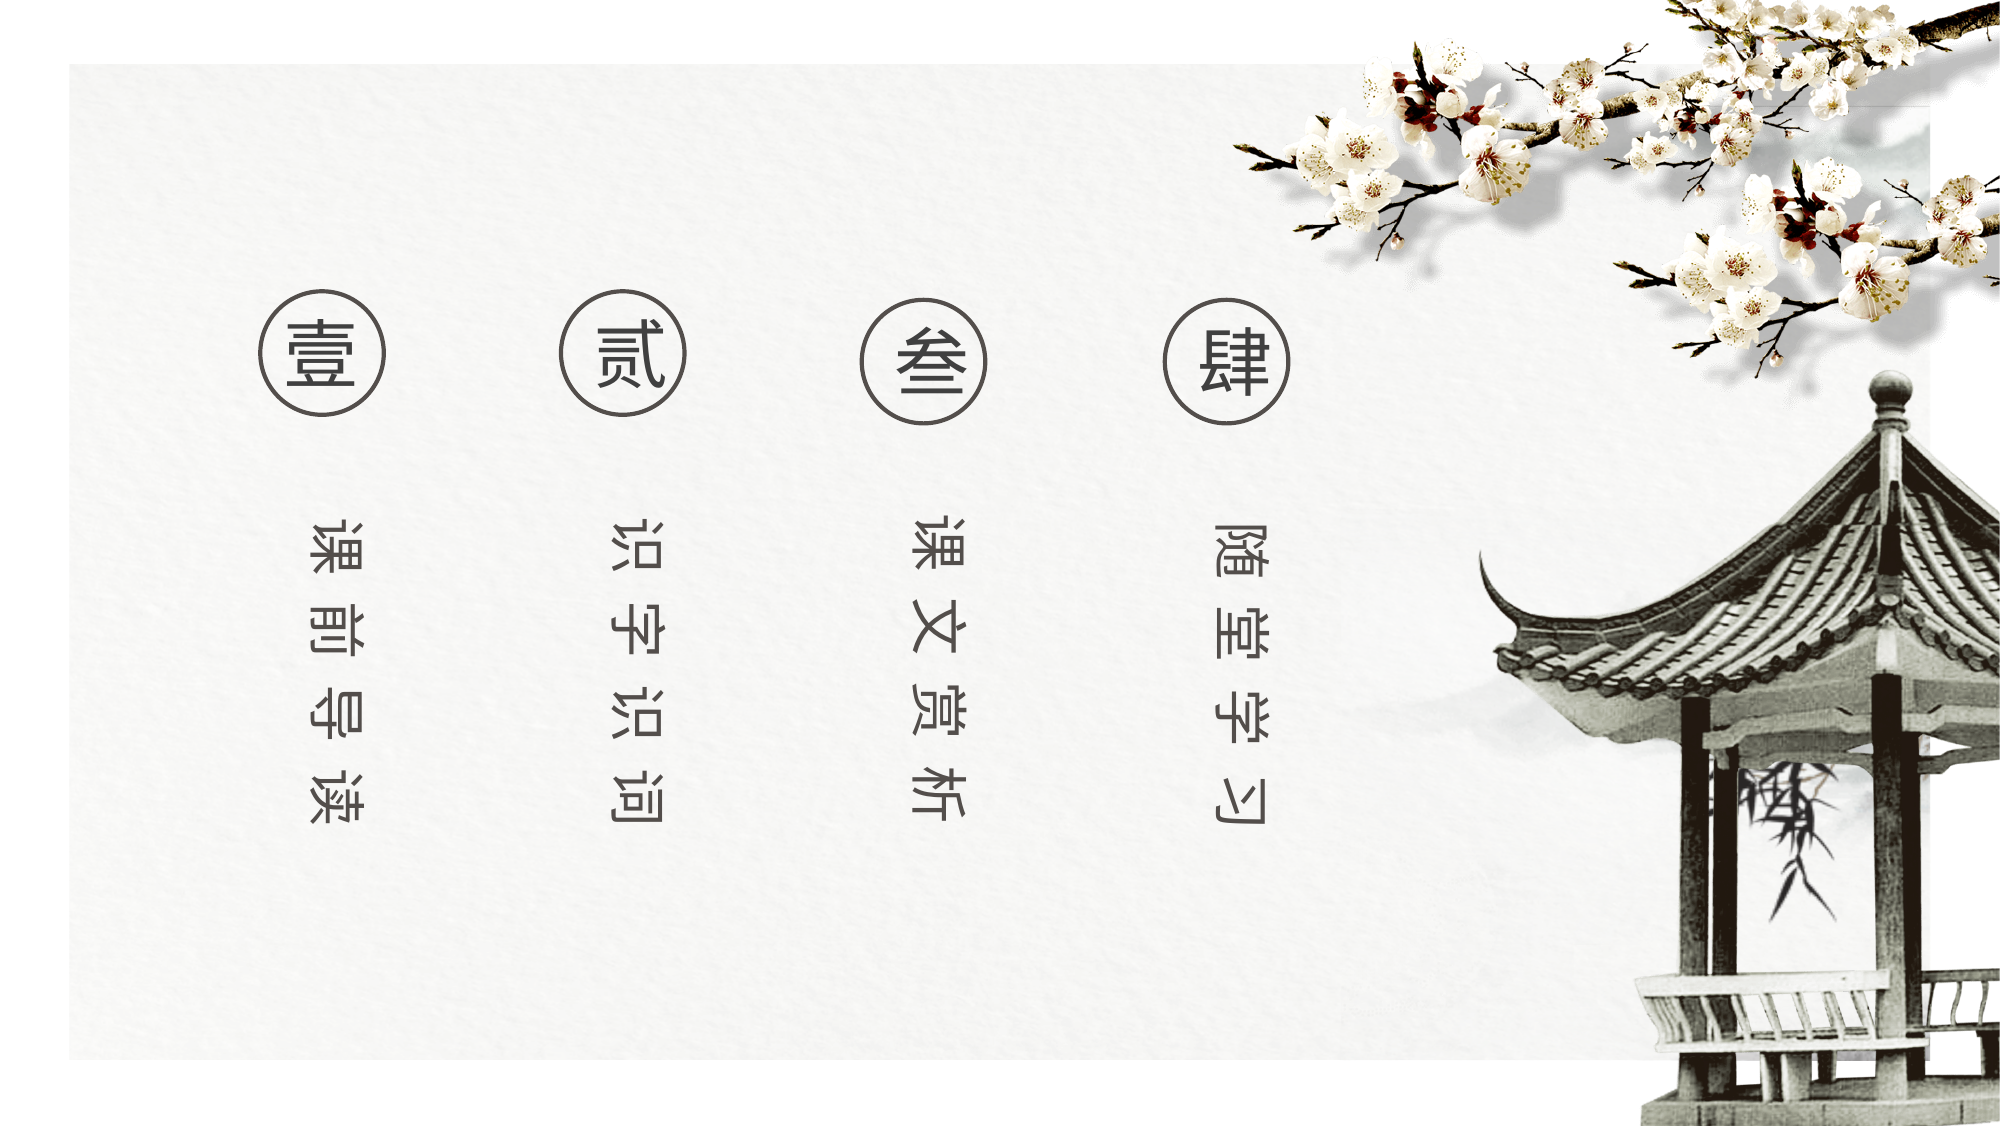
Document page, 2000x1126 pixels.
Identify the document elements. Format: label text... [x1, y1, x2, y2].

text_box [859, 315, 879, 408]
text_box 壹 [268, 299, 357, 405]
text_box 贰 [578, 299, 667, 405]
text_box [1191, 297, 1226, 308]
text_box [588, 289, 657, 299]
text_box [284, 289, 386, 417]
text_box 识 字 识 词 [581, 428, 683, 916]
text_box 随 堂 学 习 [1185, 506, 1286, 985]
text_box [887, 414, 960, 426]
text_box [1190, 414, 1226, 426]
text_box 肆 [1182, 308, 1226, 414]
text_box 课 文 赏 析 [882, 499, 983, 978]
text_box 叁 [879, 308, 968, 414]
text_box [585, 405, 660, 417]
text_box 课 前 导 读 [280, 502, 382, 975]
text_box [888, 297, 959, 308]
text_box [558, 307, 578, 399]
text_box [968, 315, 988, 408]
text_box [1162, 315, 1182, 408]
text_box [667, 307, 687, 400]
text_box [258, 319, 268, 388]
picture [69, 0, 2000, 1126]
